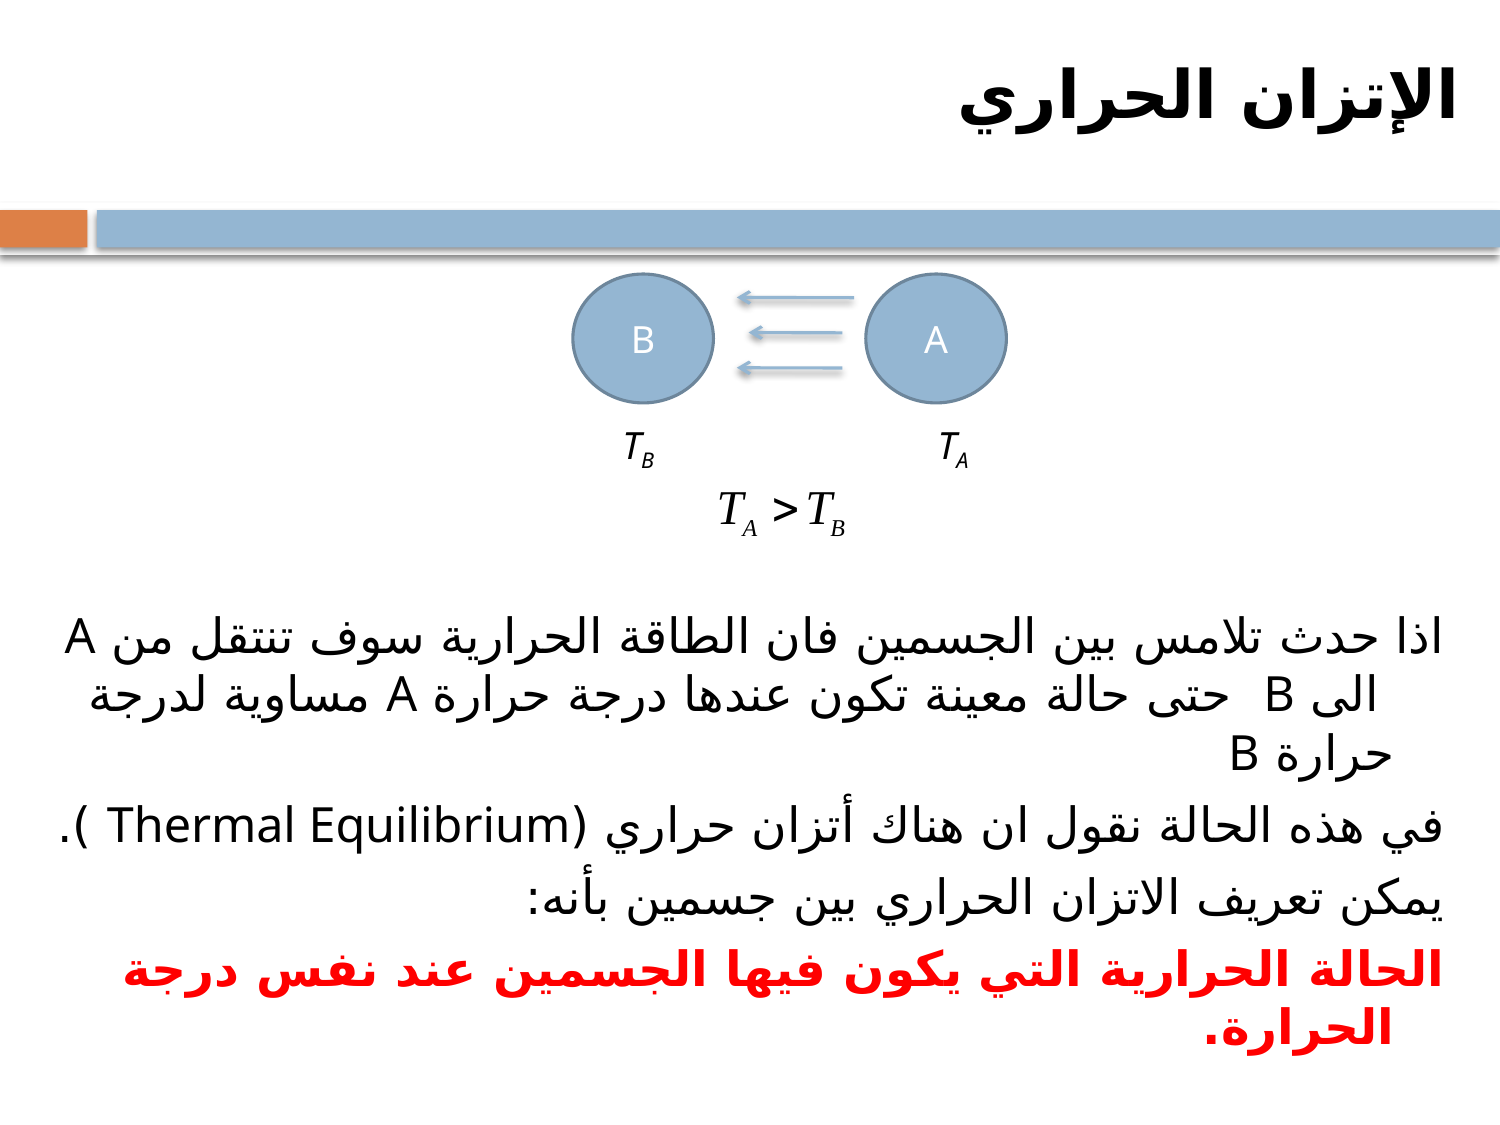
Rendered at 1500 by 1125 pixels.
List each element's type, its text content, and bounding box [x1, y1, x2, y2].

text_box A [864, 272, 1008, 405]
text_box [713, 479, 855, 546]
title الإتزان الحراري [50, 23, 1475, 161]
text_box TA [912, 414, 984, 481]
list اذا حدث تلامس بين الجسمين فان الطاقة الحرارية سوف تنتقل من A الى B حتى حالة معينة تكون عندها درجة حرارة A مساوية لدرجة حرارة B في هذه الحالة نقول ان هناك أتزان حراري (Thermal Equilibrium ). يمكن تعريف الاتزان الحراري بين جسمين بأنه: الحالة الحرارية التي يكون فيها الجسمين عند نفس درجة الحرارة. [35, 597, 1461, 1106]
text_box TB [597, 414, 669, 481]
text_box B [571, 272, 716, 405]
